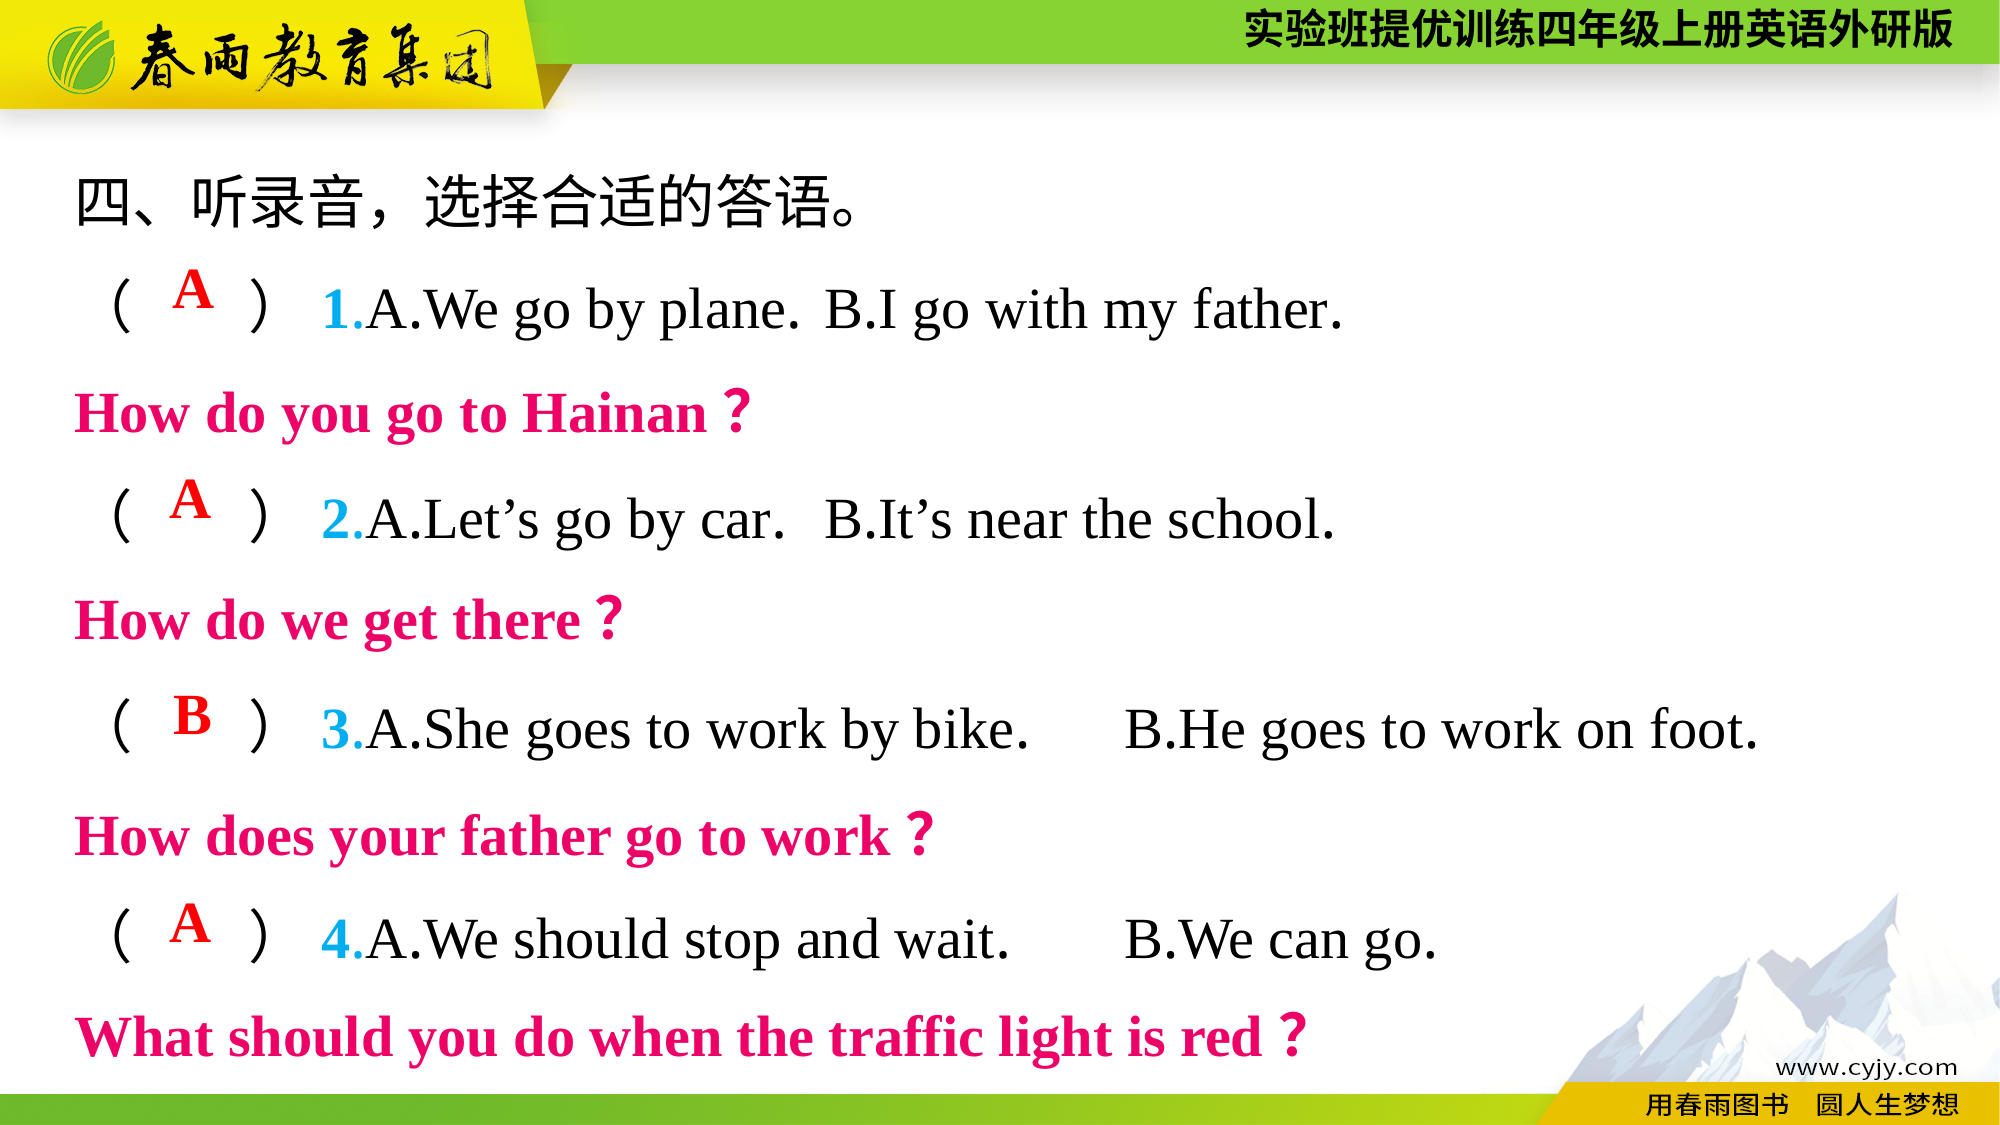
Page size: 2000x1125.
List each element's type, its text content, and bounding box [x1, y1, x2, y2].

list 四、听录音，选择合适的答语。 （ ）1.A.We go by plane. B.I go with my father. （ ）2.A.Let’s go by car. B.It’s near the school. （ ）3.A.She goes to work by bike. B.He goes to work on foot. （ ）4.A.We should stop and wait. B.We can go. [59, 659, 1944, 754]
list 四、听录音，选择合适的答语。 （ ）1.A.We go by plane. B.I go with my father. （ ）2.A.Let’s go by car. B.It’s near the school. （ ）3.A.She goes to work by bike. B.He goes to work on foot. （ ）4.A.We should stop and wait. B.We can go. [59, 875, 1944, 955]
text_box A [154, 876, 227, 962]
text_box A [157, 243, 230, 328]
text_box How does your father go to work？ [59, 754, 1944, 875]
list 四、听录音，选择合适的答语。 （ ）1.A.We go by plane. B.I go with my father. （ ）2.A.Let’s go by car. B.It’s near the school. （ ）3.A.She goes to work by bike. B.He goes to work on foot. （ ）4.A.We should stop and wait. B.We can go. [59, 452, 1944, 538]
text_box How do you go to Hainan？ [59, 332, 1944, 452]
text_box What should you do when the traffic light is red？ [59, 955, 1944, 1076]
list 四、听录音，选择合适的答语。 （ ）1.A.We go by plane. B.I go with my father. （ ）2.A.Let’s go by car. B.It’s near the school. （ ）3.A.She goes to work by bike. B.He goes to work on foot. （ ）4.A.We should stop and wait. B.We can go. [59, 122, 1944, 332]
text_box A [154, 453, 227, 538]
text_box How do we get there？ [59, 538, 1944, 659]
picture [0, 0, 2000, 1125]
text_box B [158, 668, 227, 754]
